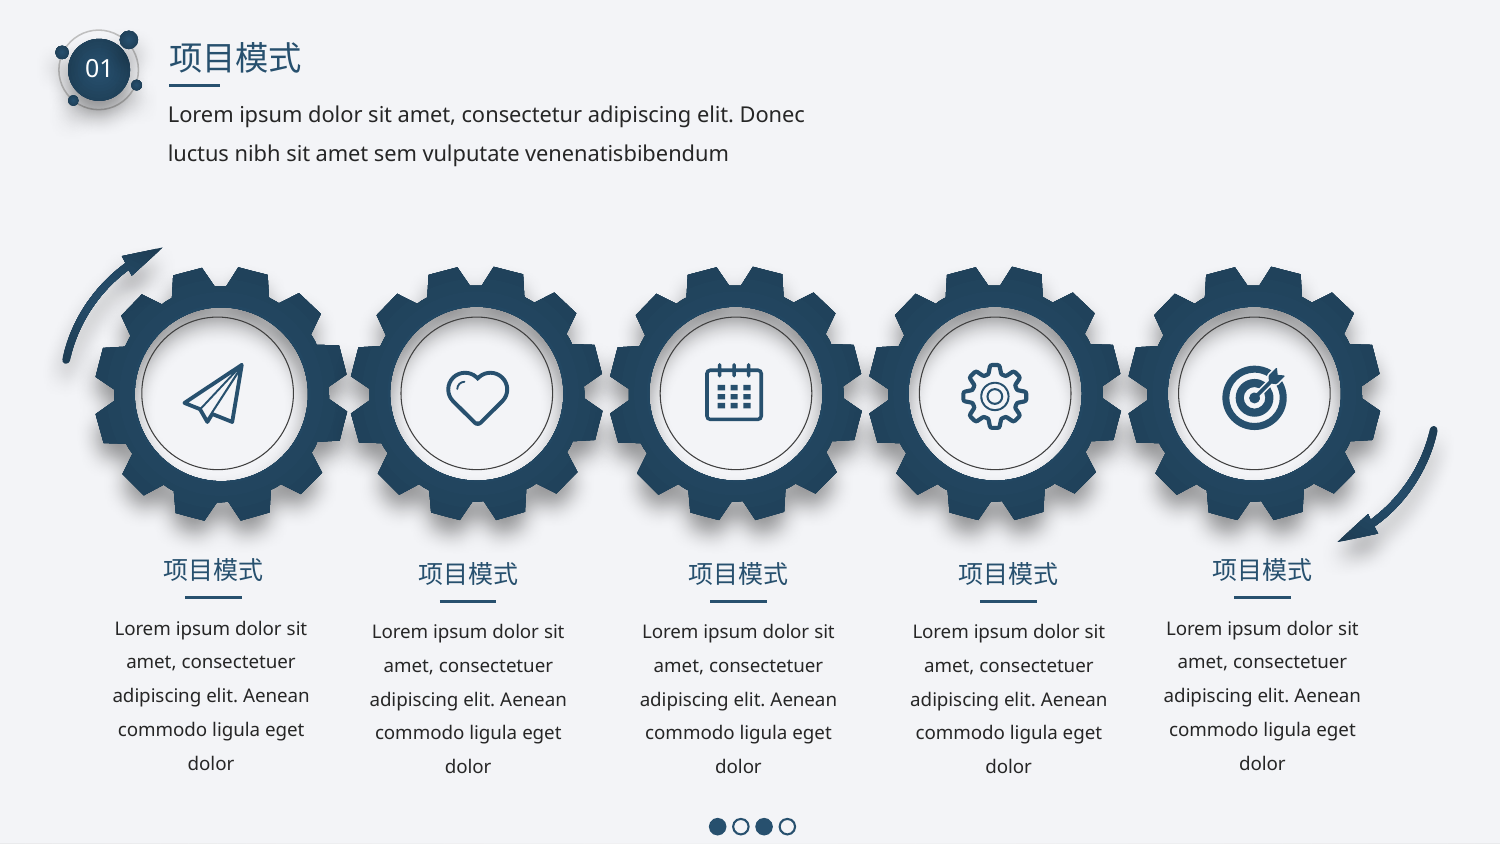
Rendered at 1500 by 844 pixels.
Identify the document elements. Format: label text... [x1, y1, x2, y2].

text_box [1222, 365, 1287, 431]
text_box [608, 265, 864, 522]
text_box [1178, 317, 1331, 470]
text_box [61, 245, 167, 365]
text_box 项目模式 [892, 551, 1125, 596]
text_box [868, 265, 1123, 522]
text_box [660, 317, 812, 470]
text_box [1333, 424, 1439, 545]
text_box Lorem ipsum dolor sit amet, consectetuer adipiscing elit. Aenean commodo ligula eget dolor [891, 601, 1126, 785]
text_box Lorem ipsum dolor sit amet, consectetuer adipiscing elit. Aenean commodo ligula eget dolor [93, 597, 329, 782]
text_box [446, 370, 510, 426]
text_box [961, 362, 1029, 431]
text_box [400, 317, 553, 470]
text_box 项目模式 [97, 547, 330, 593]
text_box 项目模式 [352, 551, 585, 596]
text_box [1127, 265, 1382, 522]
text_box 01 [70, 45, 129, 91]
text_box 项目模式 [622, 551, 855, 596]
text_box 项目模式 [154, 30, 318, 79]
text_box [182, 363, 244, 424]
text_box Lorem ipsum dolor sit amet, consectetuer adipiscing elit. Aenean commodo ligula eget dolor [1145, 597, 1380, 782]
text_box Lorem ipsum dolor sit amet, consectetuer adipiscing elit. Aenean commodo ligula eget dolor [621, 601, 856, 785]
text_box [919, 317, 1072, 470]
text_box Lorem ipsum dolor sit amet, consectetur adipiscing elit. Donec luctus nibh sit amet sem vulputate venenatisbibendum [153, 79, 825, 174]
text_box [141, 317, 294, 470]
text_box Lorem ipsum dolor sit amet, consectetuer adipiscing elit. Aenean commodo ligula eget dolor [350, 601, 586, 785]
text_box 项目模式 [1146, 547, 1379, 593]
text_box [349, 265, 604, 522]
text_box [94, 266, 346, 522]
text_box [705, 362, 764, 422]
